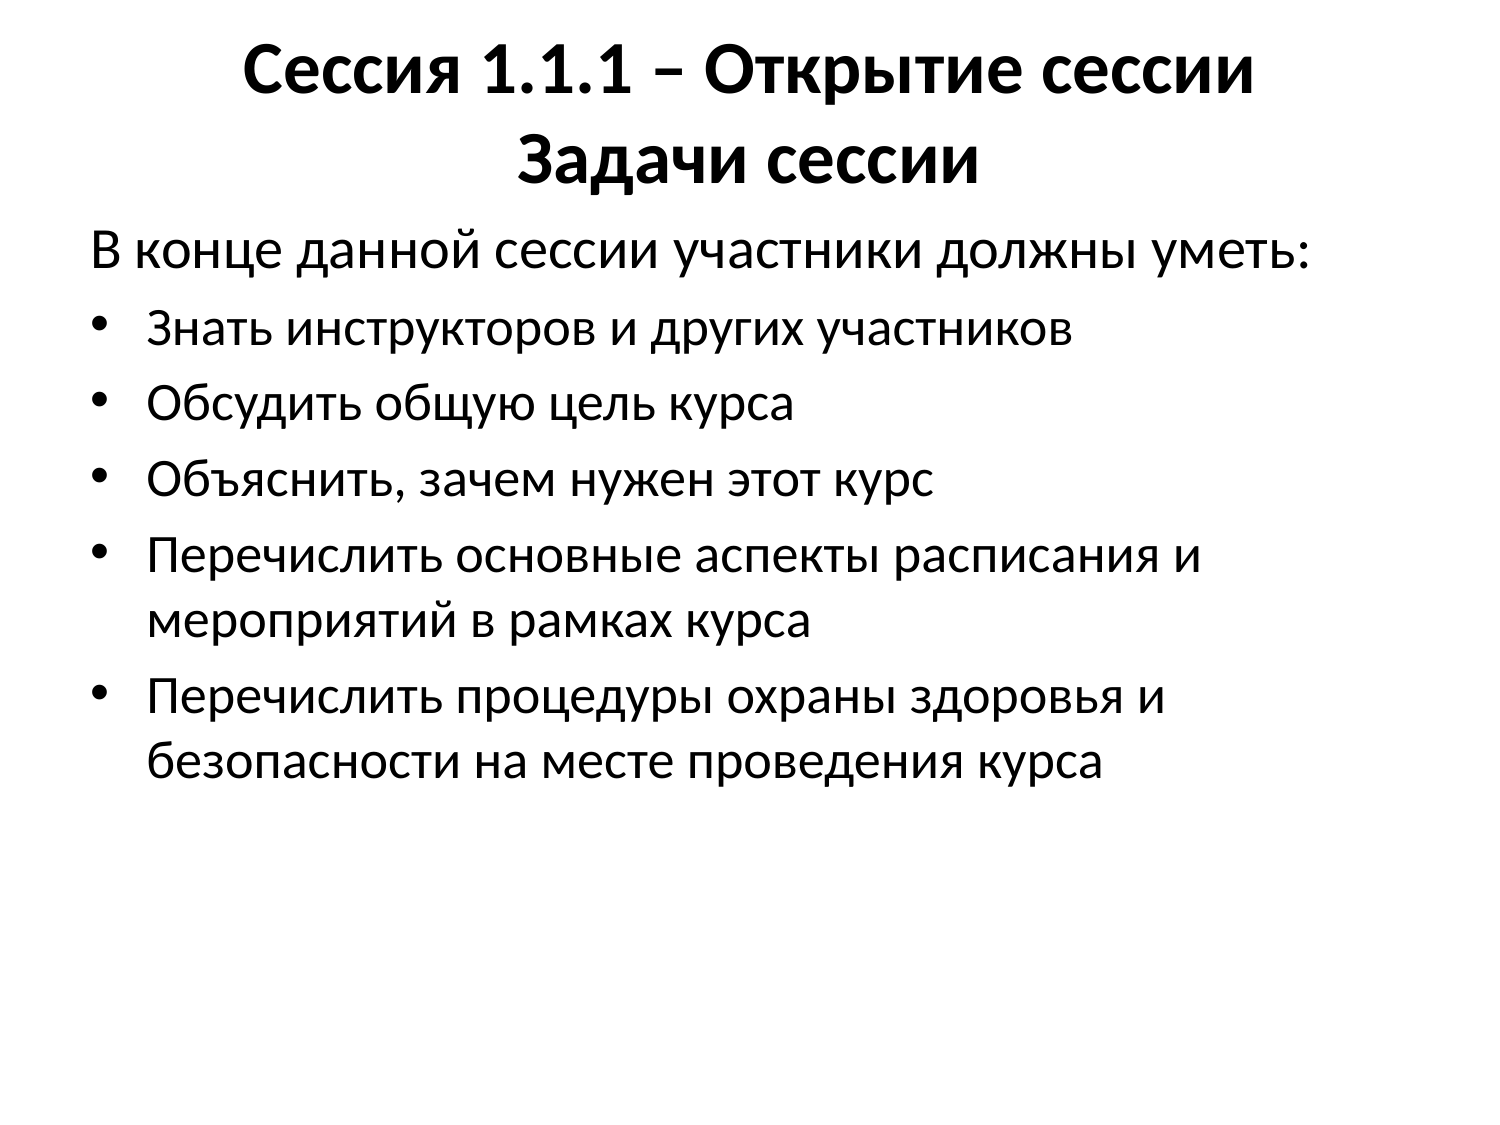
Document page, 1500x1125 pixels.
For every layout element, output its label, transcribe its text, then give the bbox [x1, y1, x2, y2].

title Сессия 1.1.1 – Открытие сессии Задачи сессии [75, 45, 1425, 172]
list В конце данной сессии участники должны уметь: Знать инструкторов и других участников Обсудить общую цель курса Объяснить, зачем нужен этот курс Перечислить основные аспекты расписания и мероприятий в рамках курса Перечислить процедуры охраны здоровья и безопасности на месте проведения курса [75, 202, 1472, 1005]
